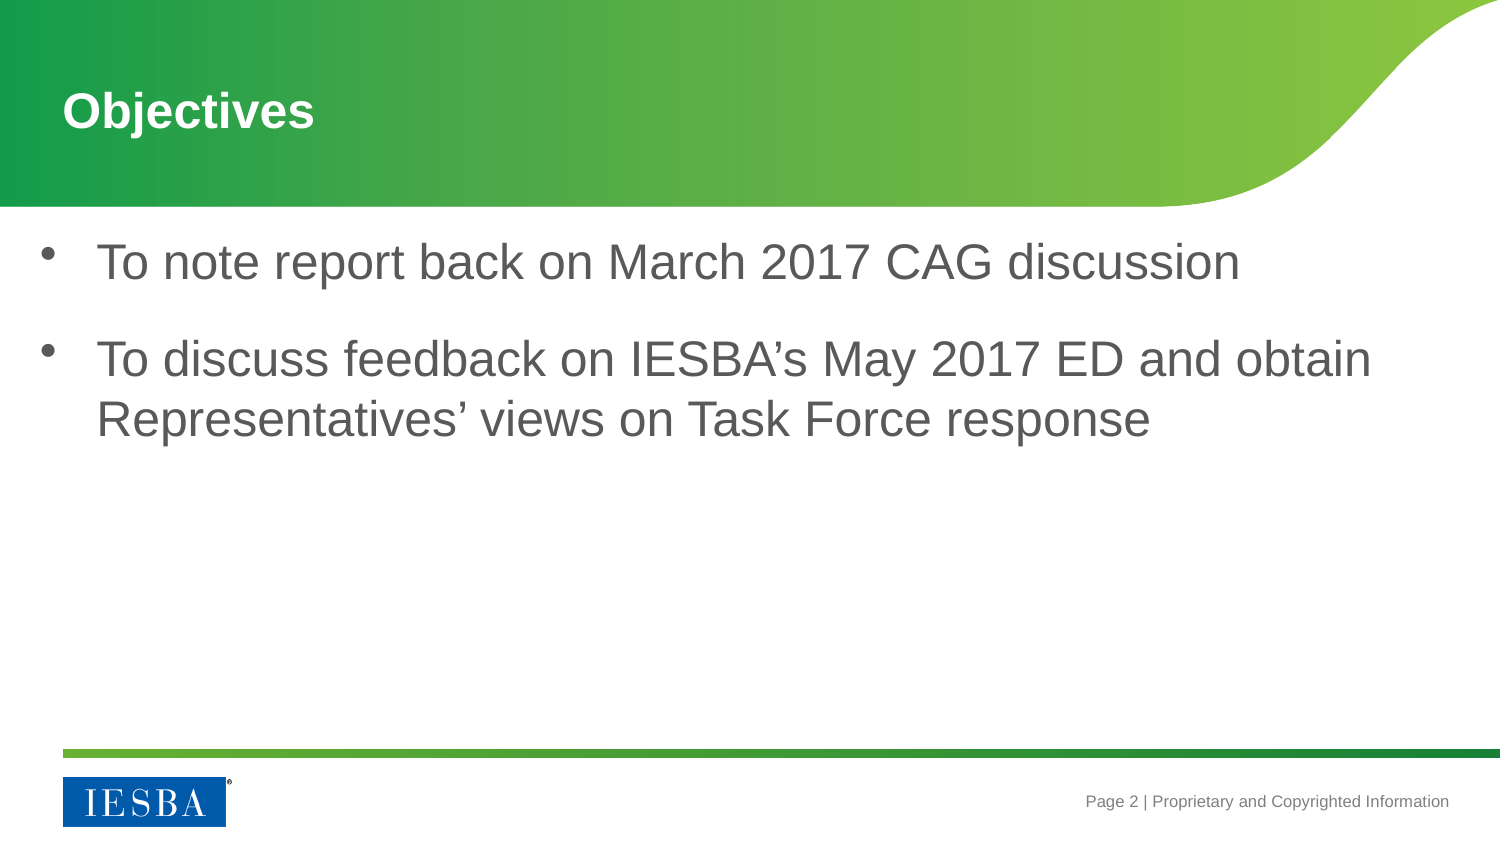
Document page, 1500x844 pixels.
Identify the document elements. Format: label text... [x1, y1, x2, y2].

picture [63, 777, 232, 827]
list To note report back on March 2017 CAG discussion To discuss feedback on IESBA’s May 2017 ED and obtain Representatives’ views on Task Force response [24, 221, 1476, 772]
title Objectives [62, 75, 1300, 142]
picture [0, 0, 1500, 207]
